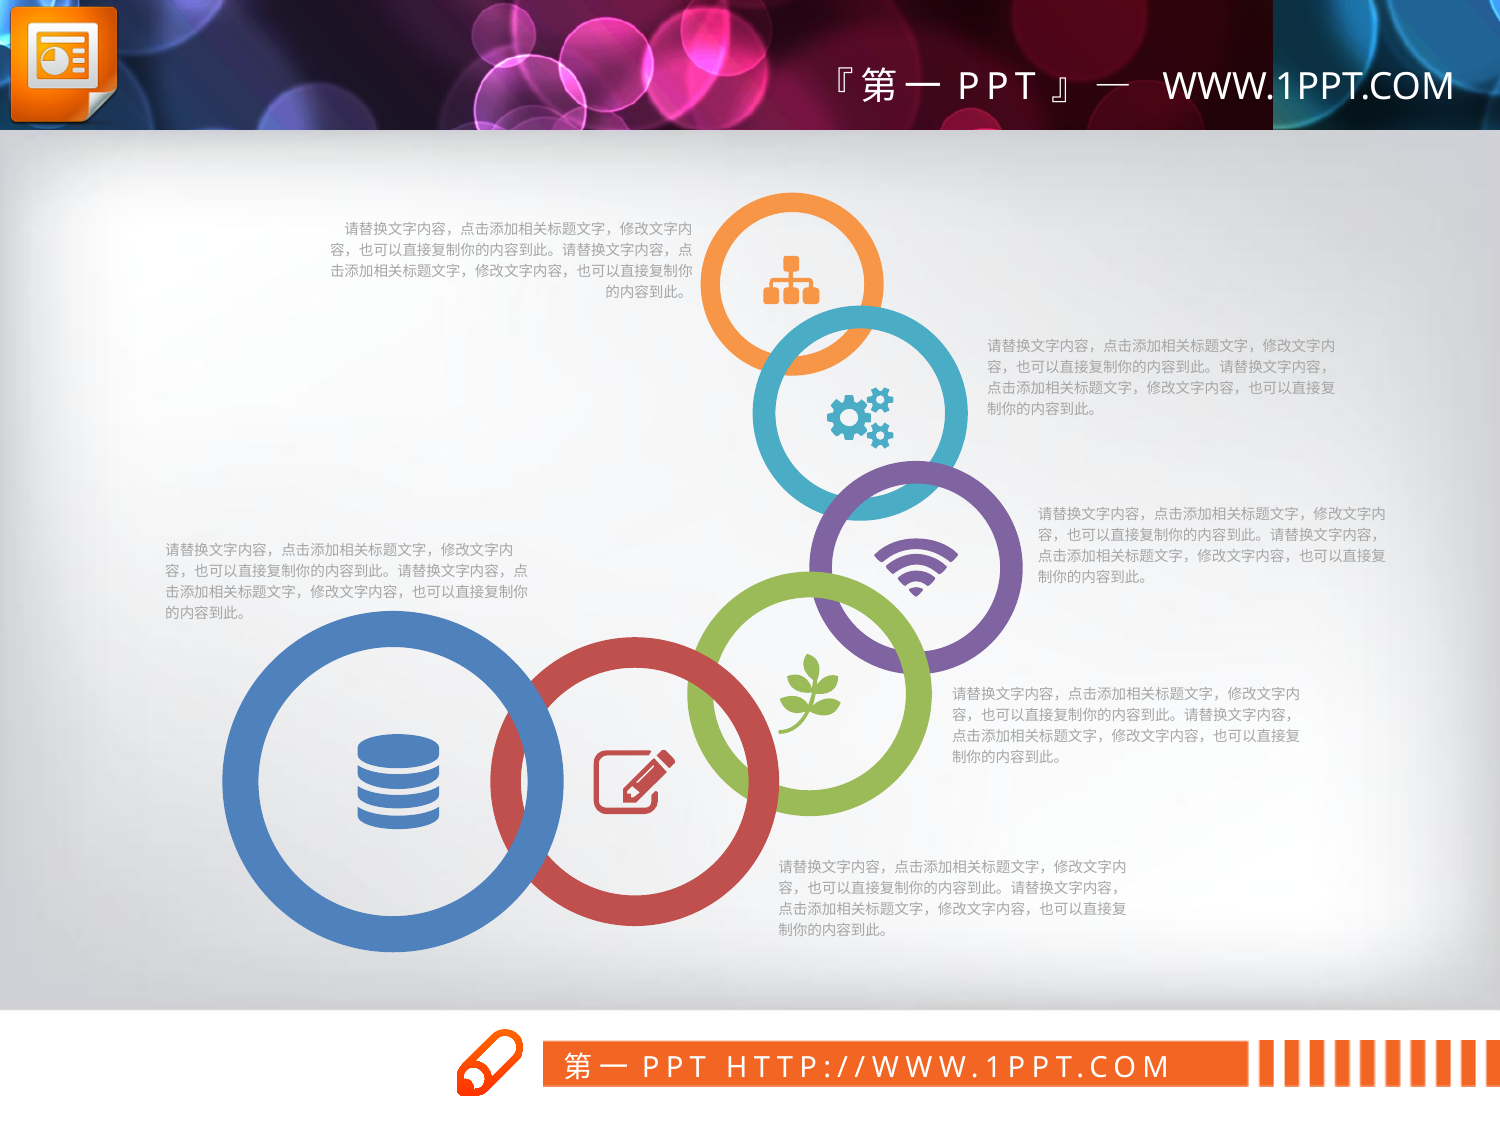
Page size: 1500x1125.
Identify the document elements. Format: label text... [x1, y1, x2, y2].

text_box [807, 458, 1025, 676]
text_box [357, 786, 440, 809]
text_box [750, 303, 970, 516]
text_box [220, 622, 566, 955]
text_box [874, 538, 958, 563]
text_box [593, 750, 658, 815]
text_box [656, 749, 676, 769]
text_box [886, 553, 948, 575]
text_box 请替换文字内容，点击添加相关标题文字，修改文字内容，也可以直接复制你的内容到此。请替换文字内容，点击添加相关标题文字，修改文字内容，也可以直接复制你的内容到此。 [327, 216, 693, 300]
text_box [698, 190, 886, 372]
text_box [897, 570, 936, 587]
text_box [908, 587, 924, 597]
text_box 请替换文字内容，点击添加相关标题文字，修改文字内容，也可以直接复制你的内容到此。请替换文字内容，点击添加相关标题文字，修改文字内容，也可以直接复制你的内容到此。 [778, 854, 1140, 939]
text_box [786, 331, 873, 378]
text_box 请替换文字内容，点击添加相关标题文字，修改文字内容，也可以直接复制你的内容到此。请替换文字内容，点击添加相关标题文字，修改文字内容，也可以直接复制你的内容到此。 [165, 537, 530, 622]
text_box 请替换文字内容，点击添加相关标题文字，修改文字内容，也可以直接复制你的内容到此。请替换文字内容，点击添加相关标题文字，修改文字内容，也可以直接复制你的内容到此。 [987, 333, 1349, 418]
text_box [531, 635, 782, 929]
text_box [488, 713, 524, 850]
text_box [623, 758, 667, 803]
picture [543, 1040, 1500, 1087]
text_box 请替换文字内容，点击添加相关标题文字，修改文字内容，也可以直接复制你的内容到此。请替换文字内容，点击添加相关标题文字，修改文字内容，也可以直接复制你的内容到此。 [952, 681, 1314, 766]
text_box [685, 683, 746, 800]
text_box [827, 387, 894, 449]
picture [0, 0, 1500, 1012]
text_box [357, 765, 440, 790]
text_box [763, 255, 820, 305]
text_box [778, 653, 841, 734]
text_box 请替换文字内容，点击添加相关标题文字，修改文字内容，也可以直接复制你的内容到此。请替换文字内容，点击添加相关标题文字，修改文字内容，也可以直接复制你的内容到此。 [1038, 501, 1400, 585]
text_box [848, 486, 939, 523]
text_box [357, 734, 440, 769]
text_box [694, 569, 934, 819]
text_box [357, 806, 440, 830]
